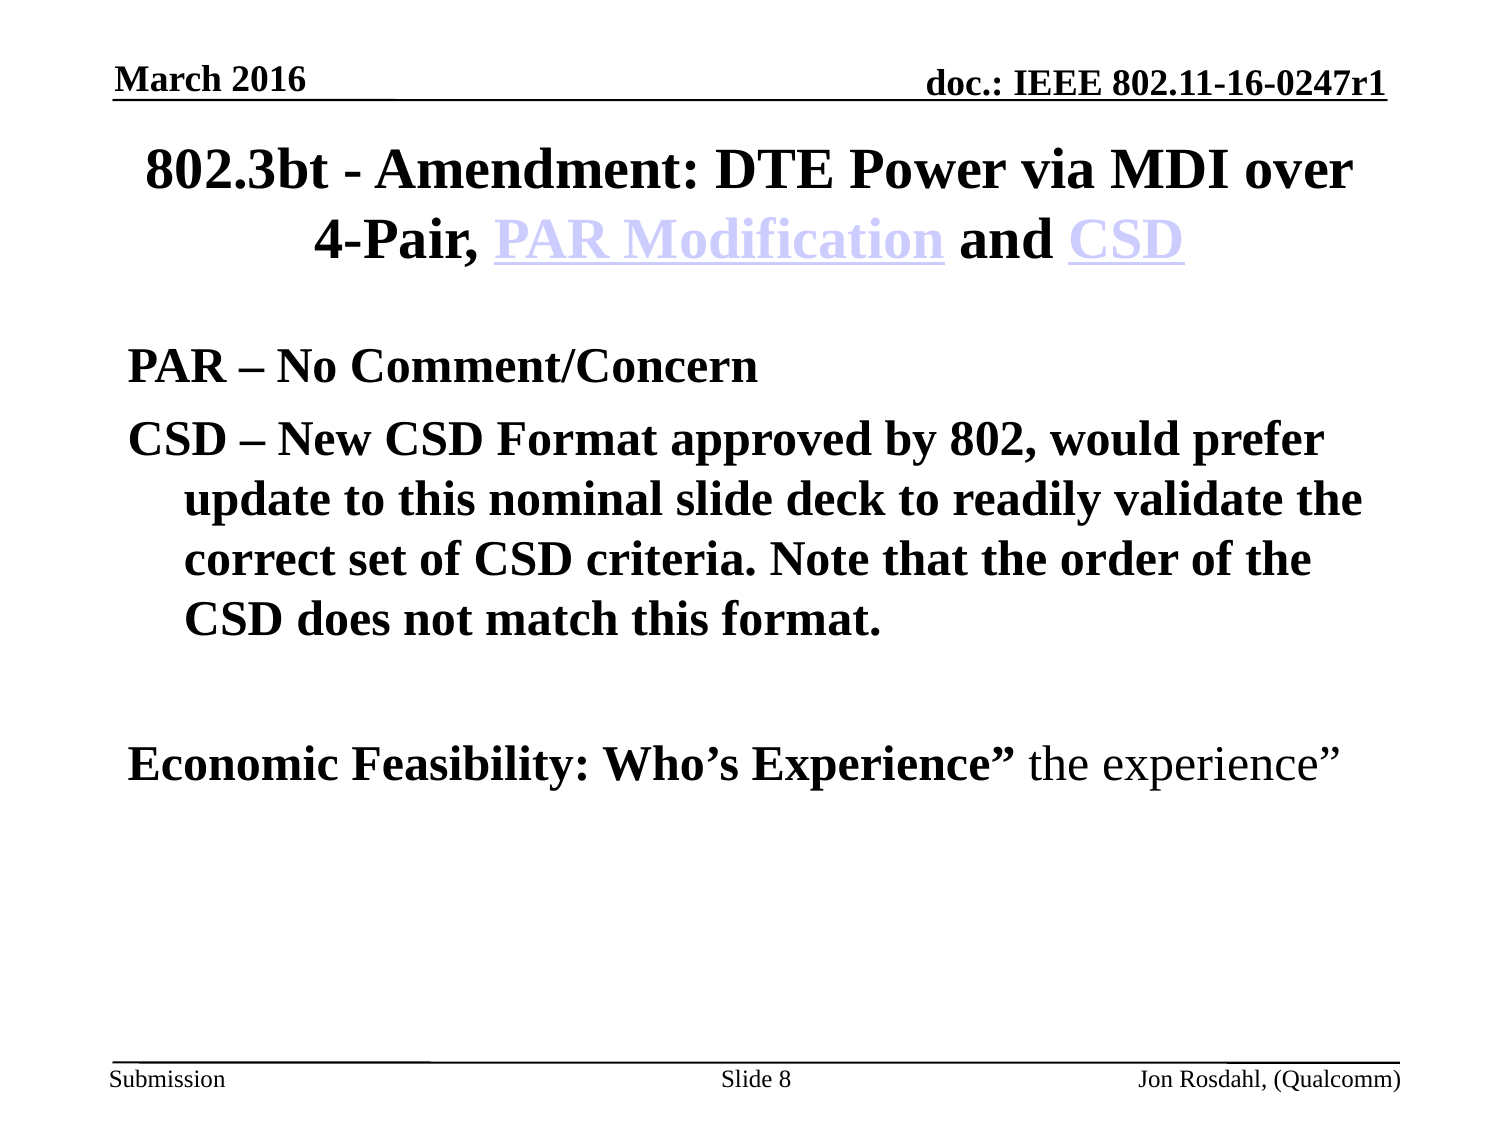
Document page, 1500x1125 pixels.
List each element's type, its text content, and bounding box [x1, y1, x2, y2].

list PAR – No Comment/Concern CSD – New CSD Format approved by 802, would prefer update to this nominal slide deck to readily validate the correct set of CSD criteria. Note that the order of the CSD does not match this format. Economic Feasibility: Who’s Experience” the experience” [112, 324, 1388, 1000]
footer Jon Rosdahl, (Qualcomm) [878, 1061, 1402, 1093]
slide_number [114, 54, 423, 100]
title 802.3bt - Amendment: DTE Power via MDI over 4-Pair, PAR Modification and CSD [112, 112, 1388, 288]
slide_number Slide 8 [712, 1061, 800, 1123]
